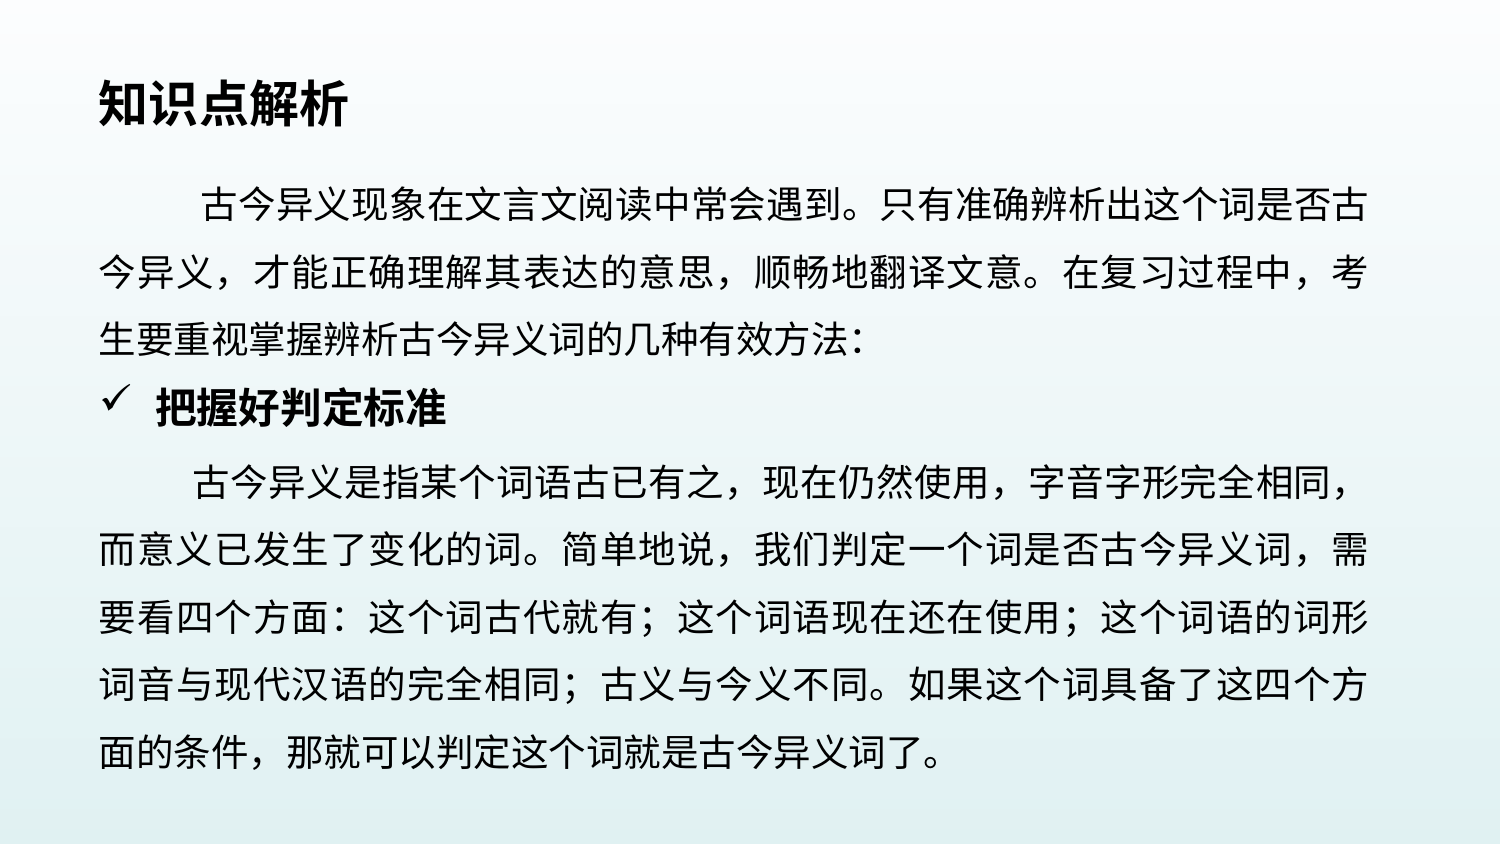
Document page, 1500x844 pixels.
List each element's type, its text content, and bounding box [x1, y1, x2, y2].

text_box 把握好判定标准 [84, 349, 1385, 439]
text_box 古今异义现象在文言文阅读中常会遇到。只有准确辨析出这个词是否古今异义，才能正确理解其表达的意思，顺畅地翻译文意。在复习过程中，考生要重视掌握辨析古今异义词的几种有效方法： [84, 151, 1385, 349]
text_box 古今异义是指某个词语古已有之，现在仍然使用，字音字形完全相同，而意义已发生了变化的词。简单地说，我们判定一个词是否古今异义词，需要看四个方面：这个词古代就有；这个词语现在还在使用；这个词语的词形词音与现代汉语的完全相同；古义与今义不同。如果这个词具备了这四个方面的条件，那就可以判定这个词就是古今异义词了。 [84, 439, 1385, 781]
text_box 知识点解析 [84, 71, 368, 134]
